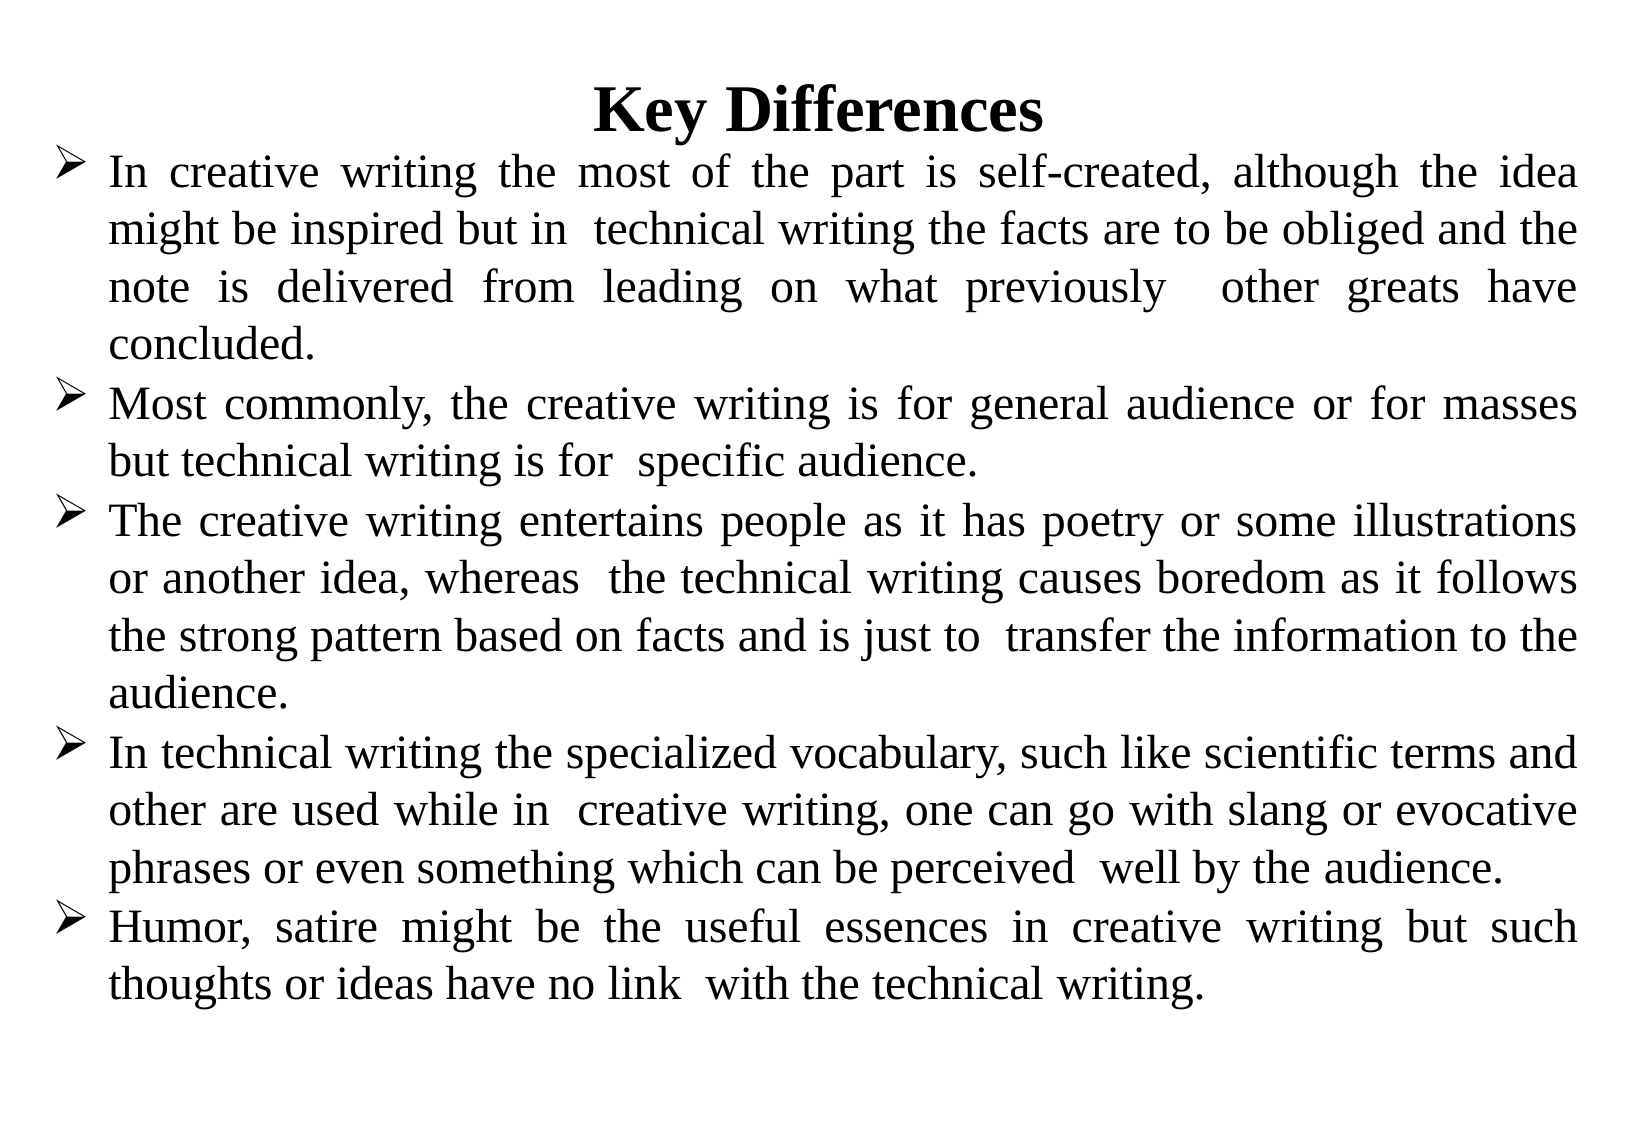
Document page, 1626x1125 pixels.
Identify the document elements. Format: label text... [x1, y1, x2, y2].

title Key Differences [474, 8, 1161, 137]
text_box In creative writing the most of the part is self-created, although the idea might be inspired but in technical writing the facts are to be obliged and the note is delivered from leading on what previously other greats have concluded. Most commonly, the creative writing is for general audience or for masses but technical writing is for specific audience. The creative writing entertains people as it has poetry or some illustrations or another idea, whereas the technical writing causes boredom as it follows the strong pattern based on facts and is just to transfer the information to the audience. In technical writing the specialized vocabulary, such like scientific terms and other are used while in creative writing, one can go with slang or evocative phrases or even something which can be perceived well by the audience. Humor, satire might be the useful essences in creative writing but such thoughts or ideas have no link with the technical writing. [49, 137, 1625, 1010]
